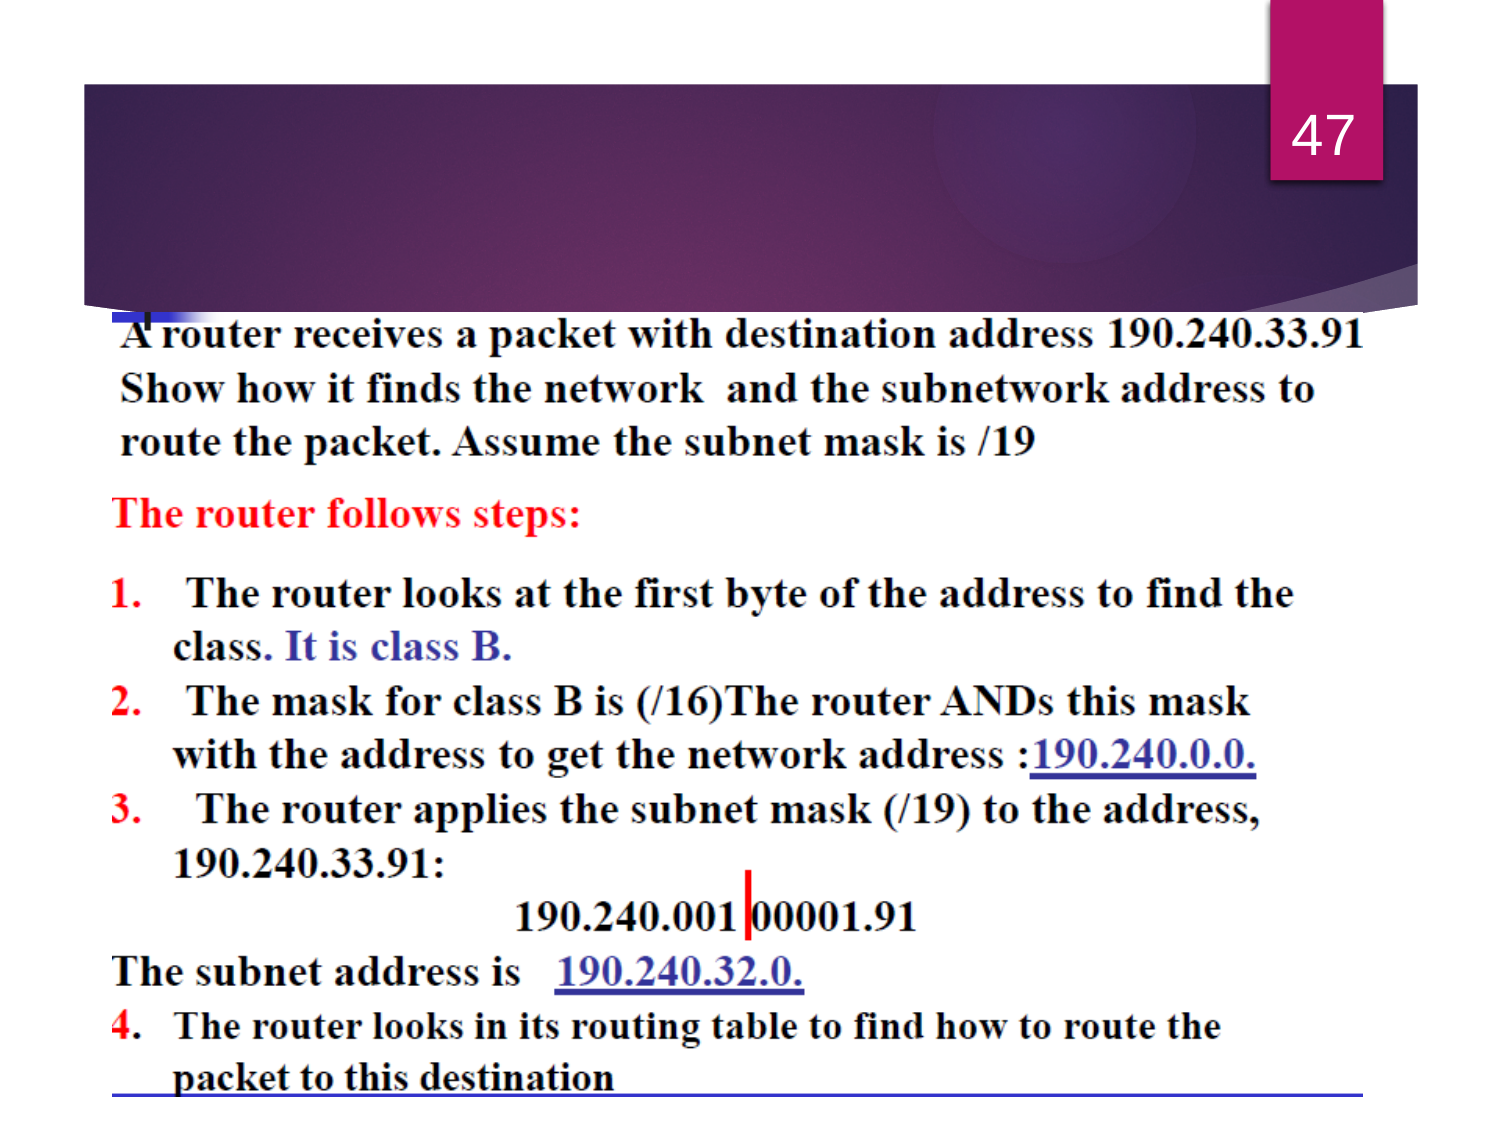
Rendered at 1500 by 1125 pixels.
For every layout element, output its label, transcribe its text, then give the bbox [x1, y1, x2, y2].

picture [112, 312, 1363, 1098]
slide_number 47 [1259, 48, 1390, 175]
